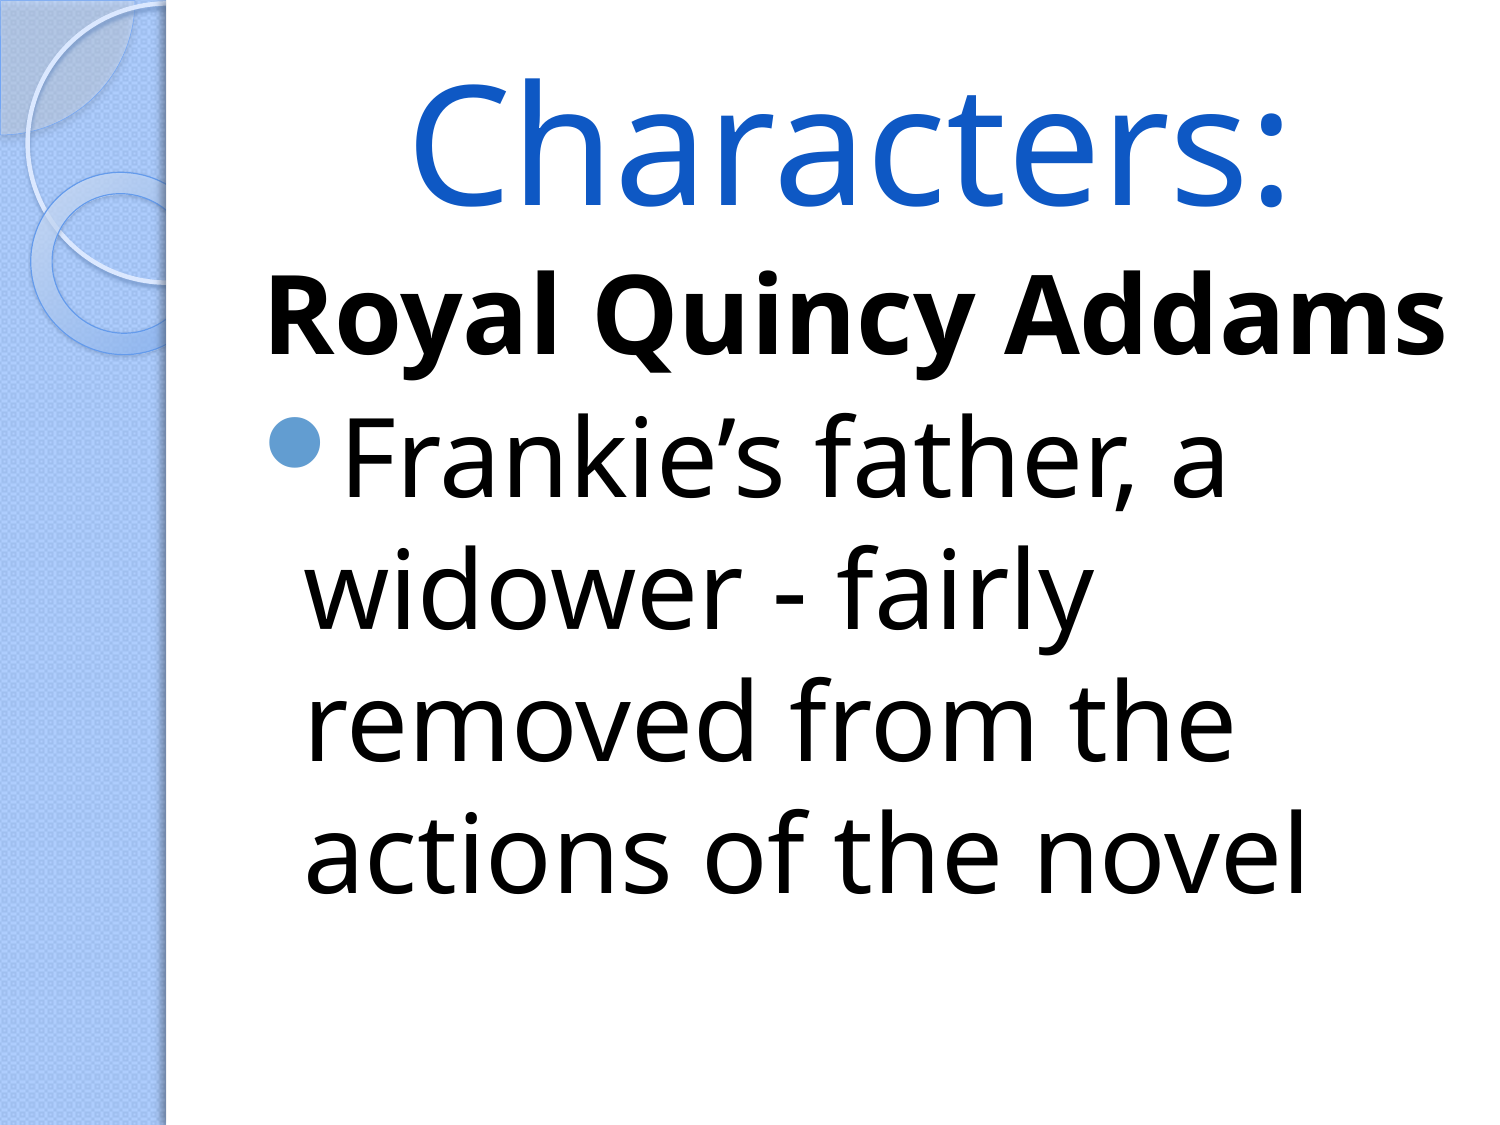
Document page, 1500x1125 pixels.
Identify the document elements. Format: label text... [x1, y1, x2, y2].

list Royal Quincy Addams Frankie’s father, a widower - fairly removed from the actions of the novel [235, 237, 1466, 1025]
title Characters: [235, 45, 1466, 233]
